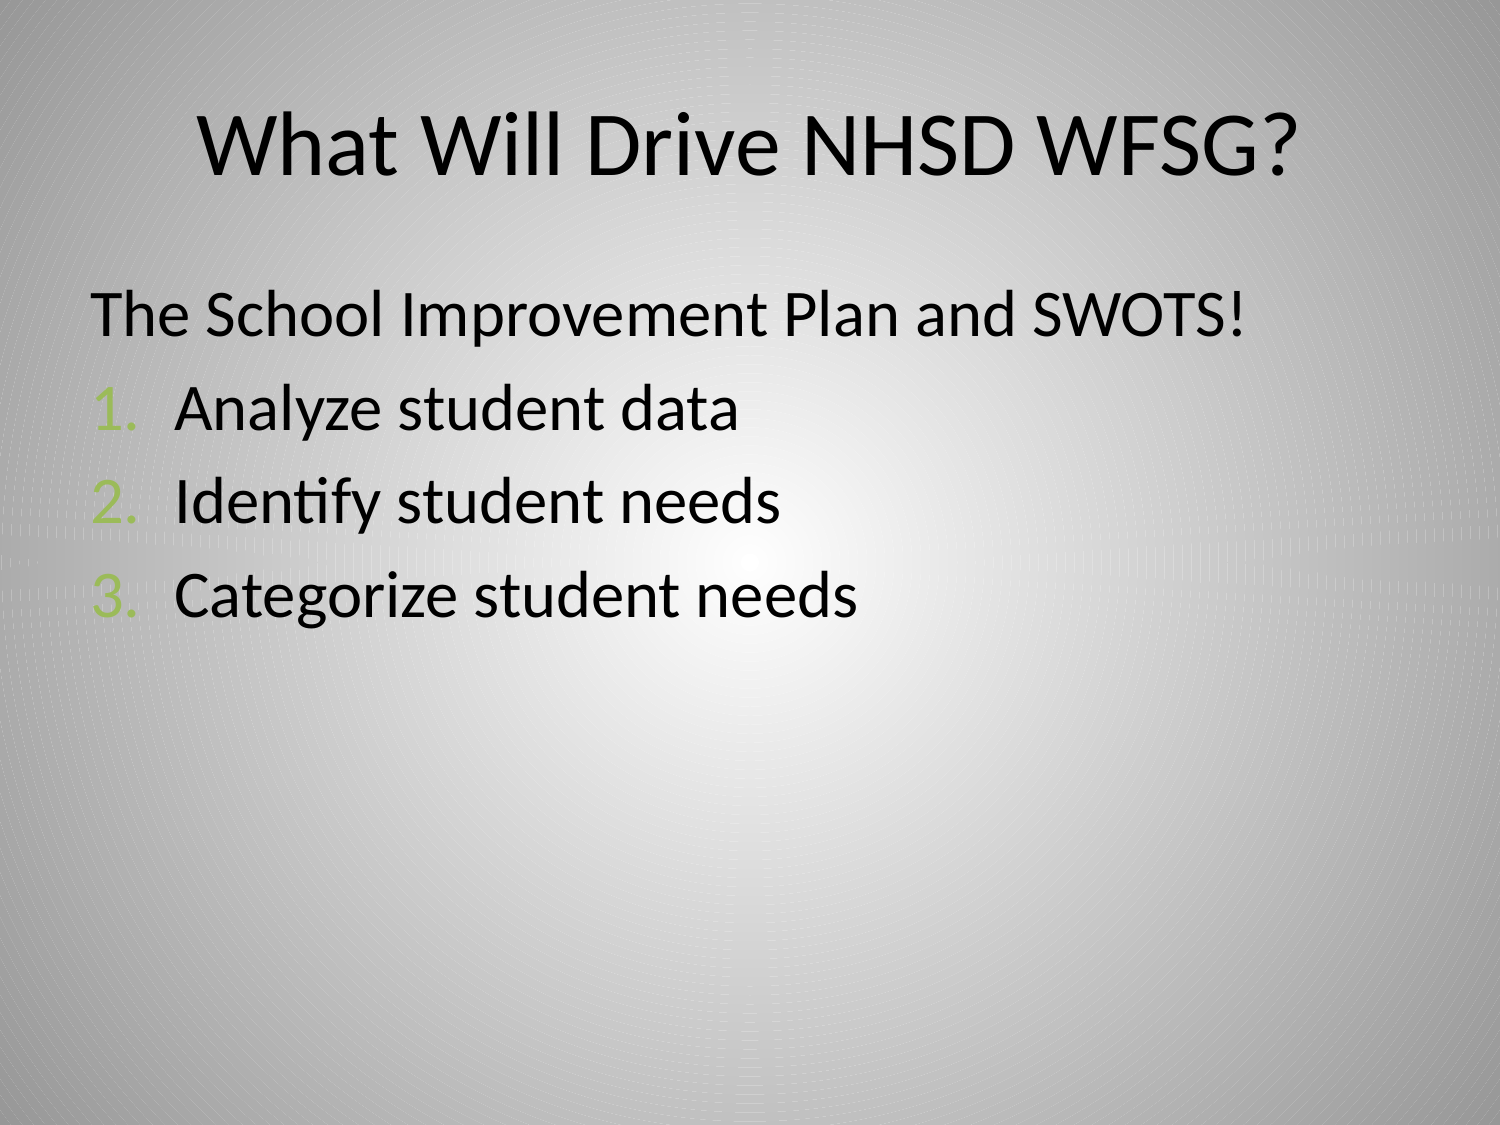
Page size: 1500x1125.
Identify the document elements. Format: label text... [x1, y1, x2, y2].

title What Will Drive NHSD WFSG? [75, 45, 1425, 233]
list The School Improvement Plan and SWOTS! Analyze student data Identify student needs Categorize student needs [75, 262, 1425, 1005]
